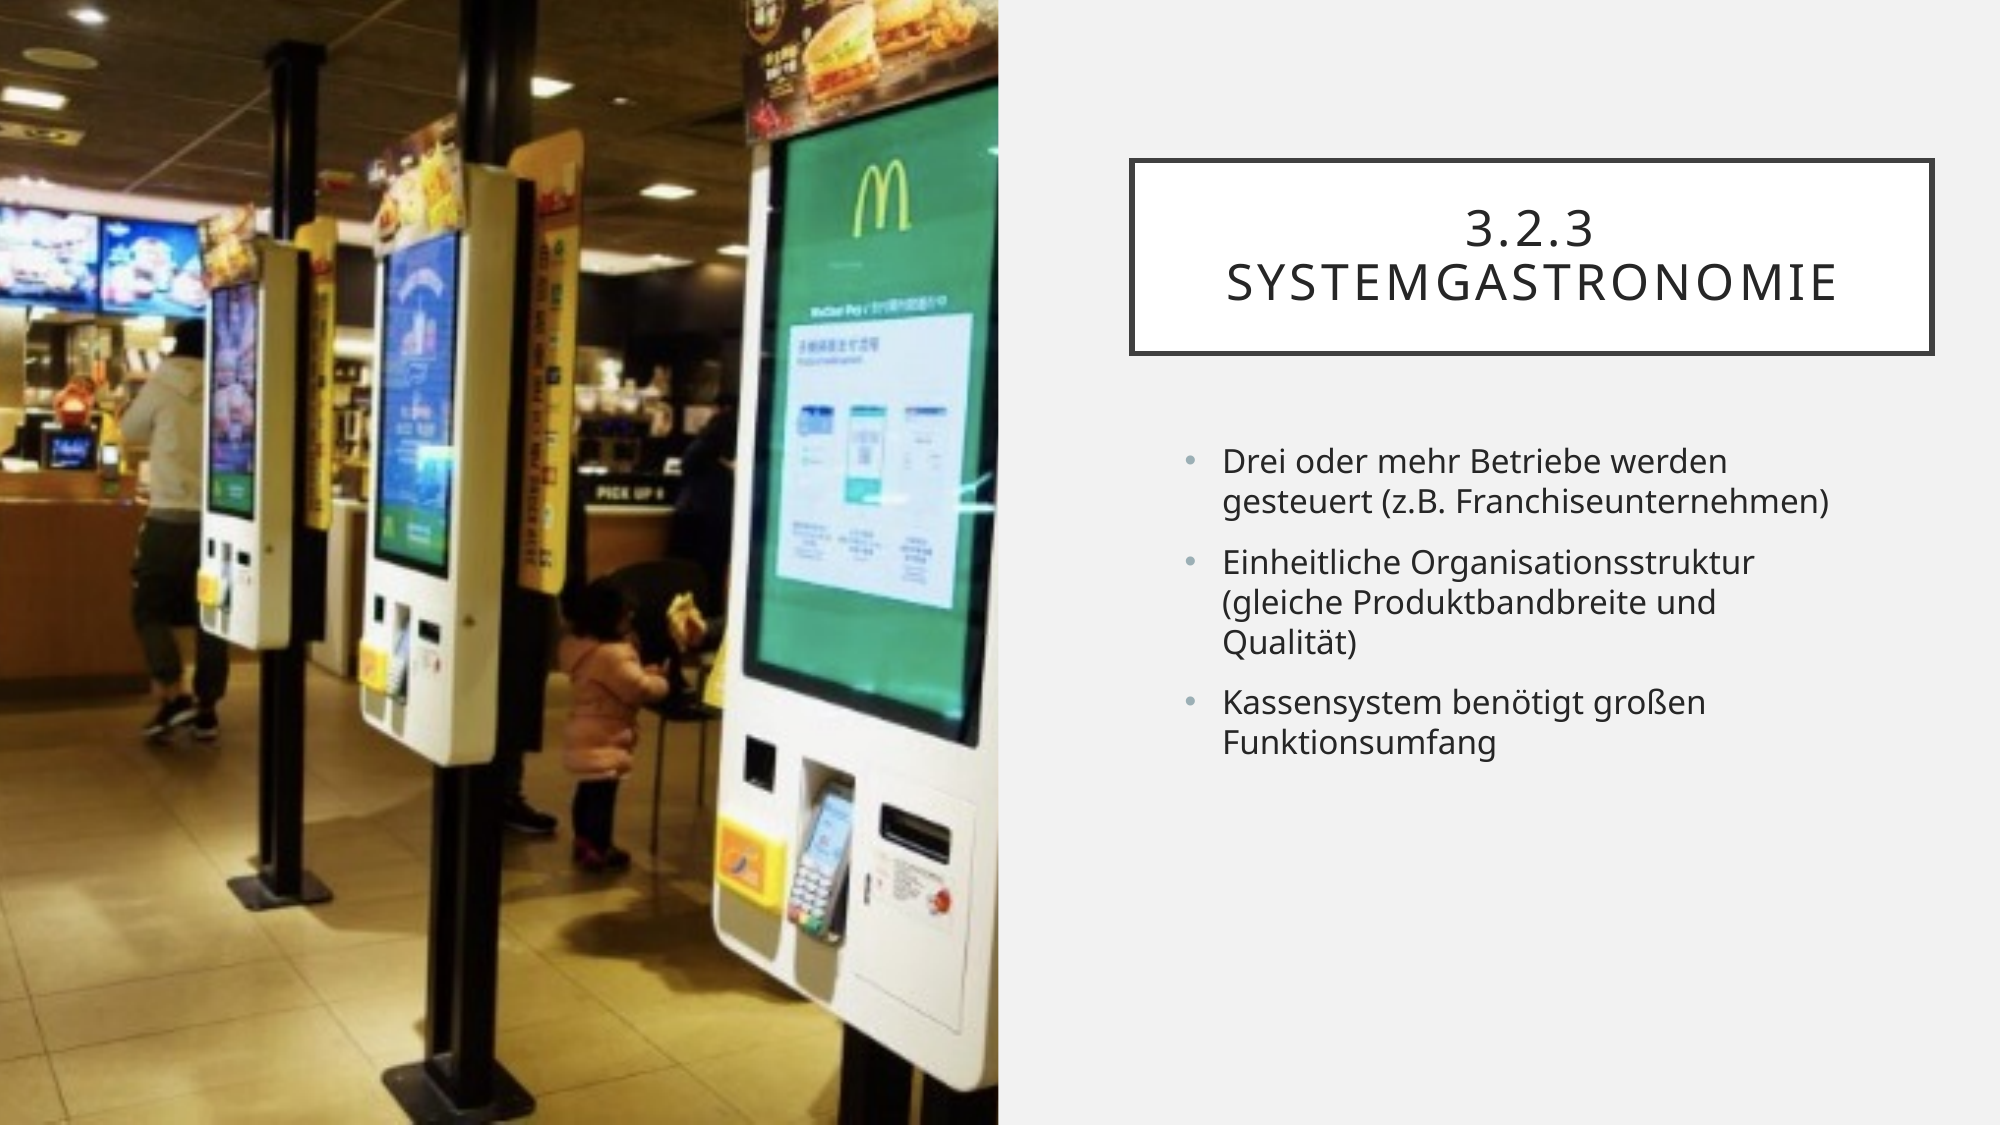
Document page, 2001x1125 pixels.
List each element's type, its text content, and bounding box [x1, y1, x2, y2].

list Drei oder mehr Betriebe werden gesteuert (z.B. Franchiseunternehmen) Einheitliche Organisationsstruktur (gleiche Produktbandbreite und Qualität) Kassensystem benötigt großen Funktionsumfang [1132, 433, 1868, 968]
title 3.2.3 Systemgastronomie [1129, 158, 1935, 356]
picture [0, 0, 999, 1125]
